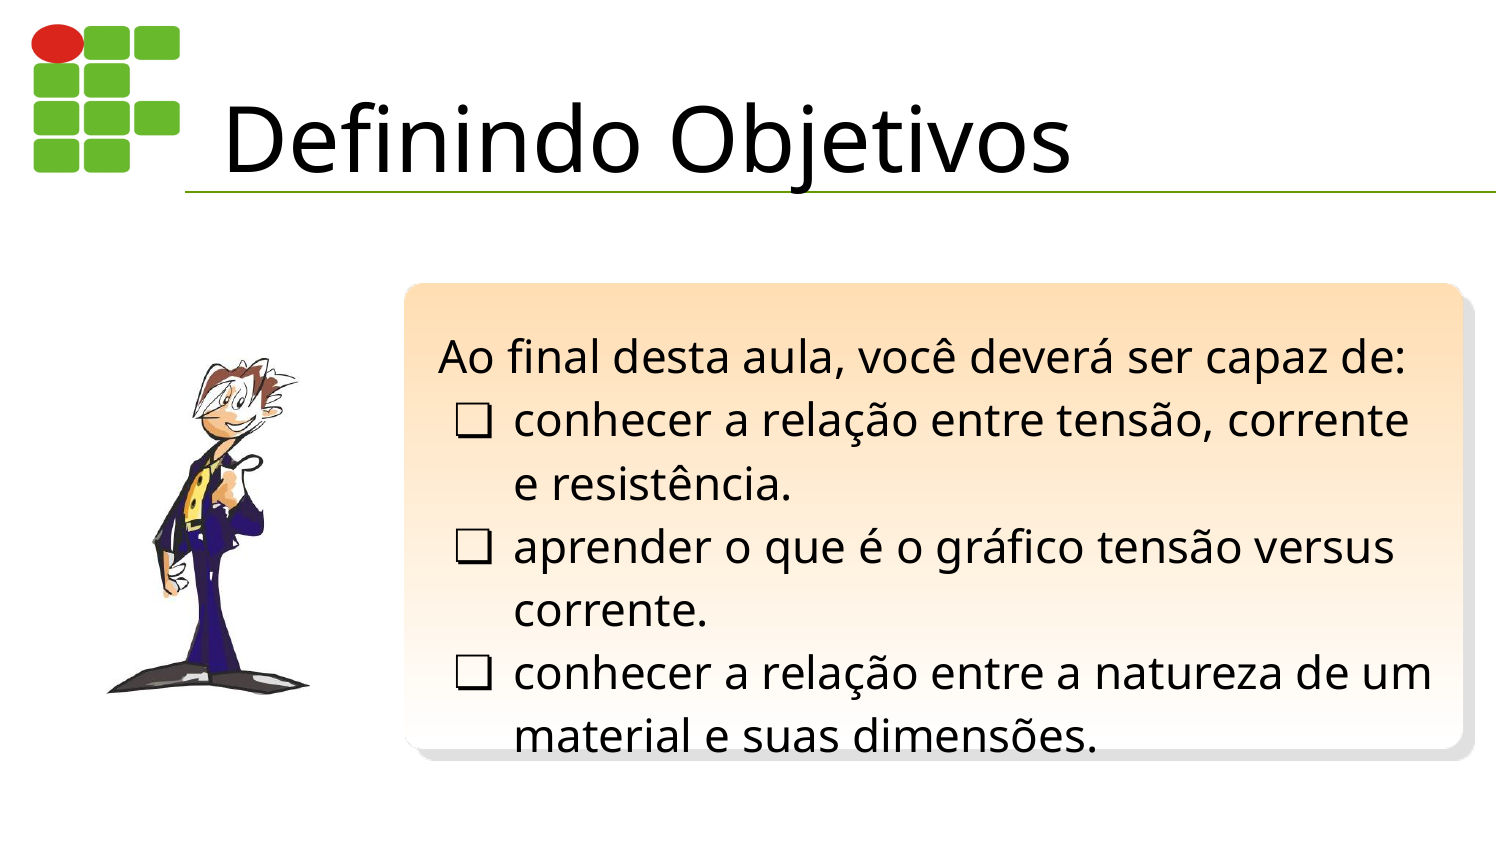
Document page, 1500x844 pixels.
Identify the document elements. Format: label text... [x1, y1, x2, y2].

picture [106, 357, 310, 695]
picture [404, 283, 1476, 761]
picture [29, 23, 182, 174]
title Definindo Objetivos [206, 26, 1468, 207]
